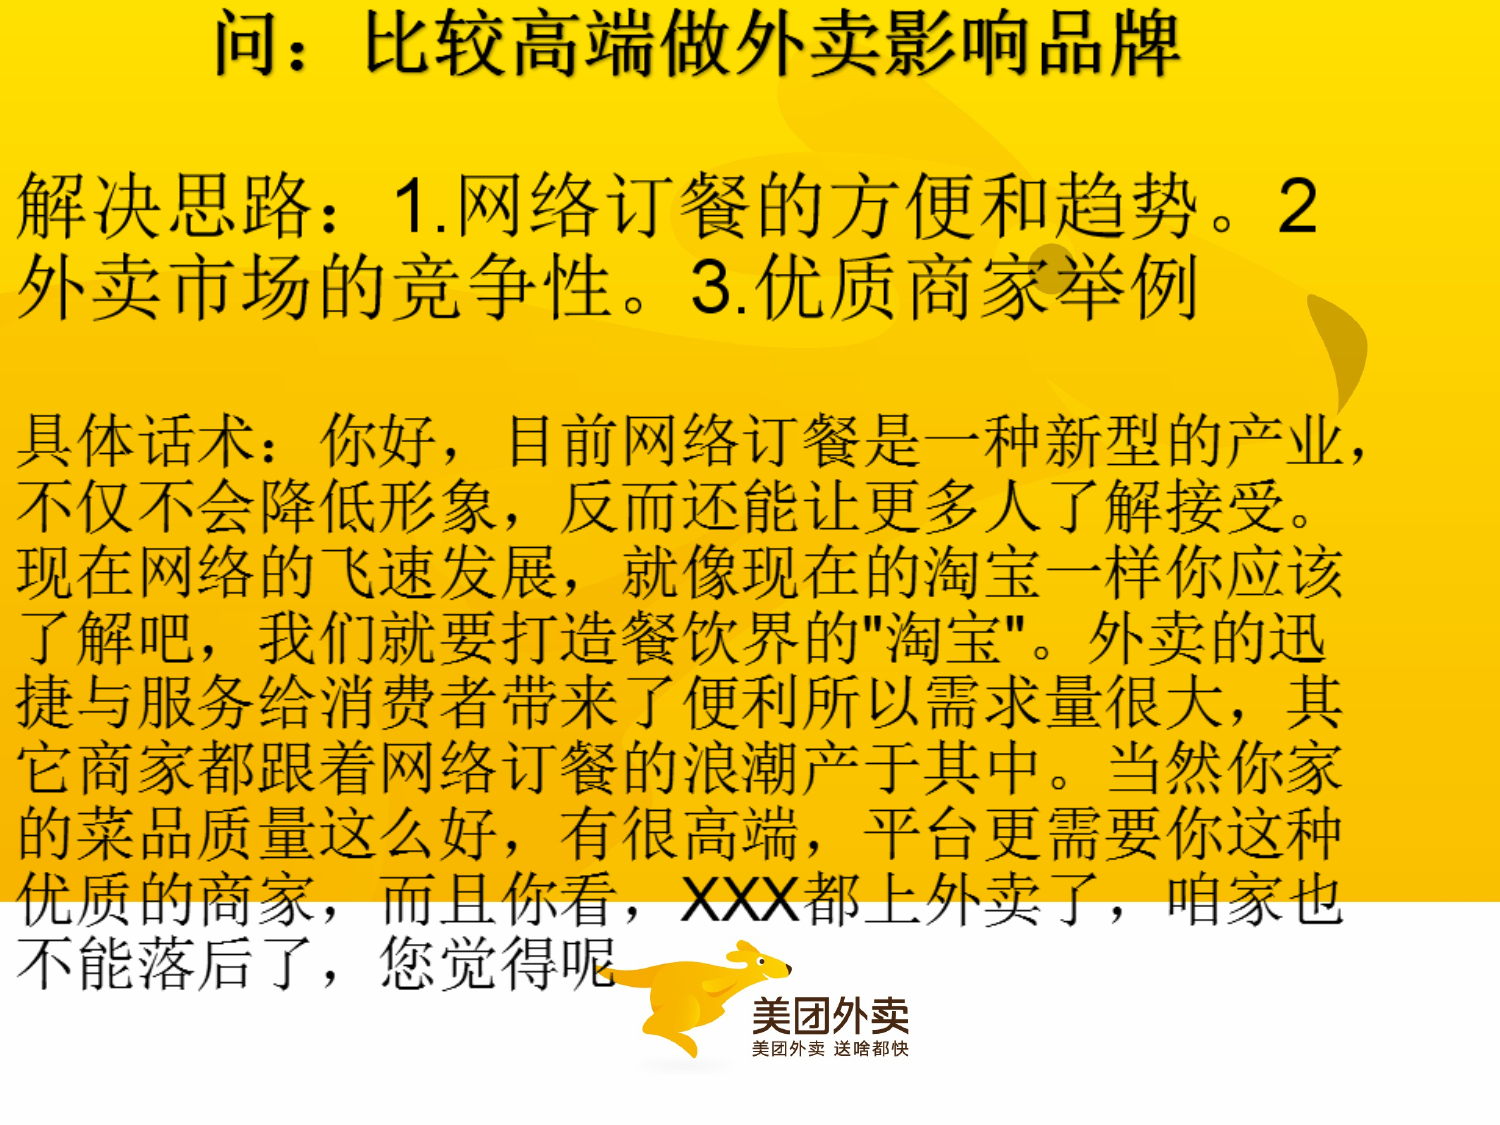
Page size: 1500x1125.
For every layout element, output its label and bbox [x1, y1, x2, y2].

picture [0, 0, 1500, 1125]
subtitle [0, 0, 1405, 1062]
